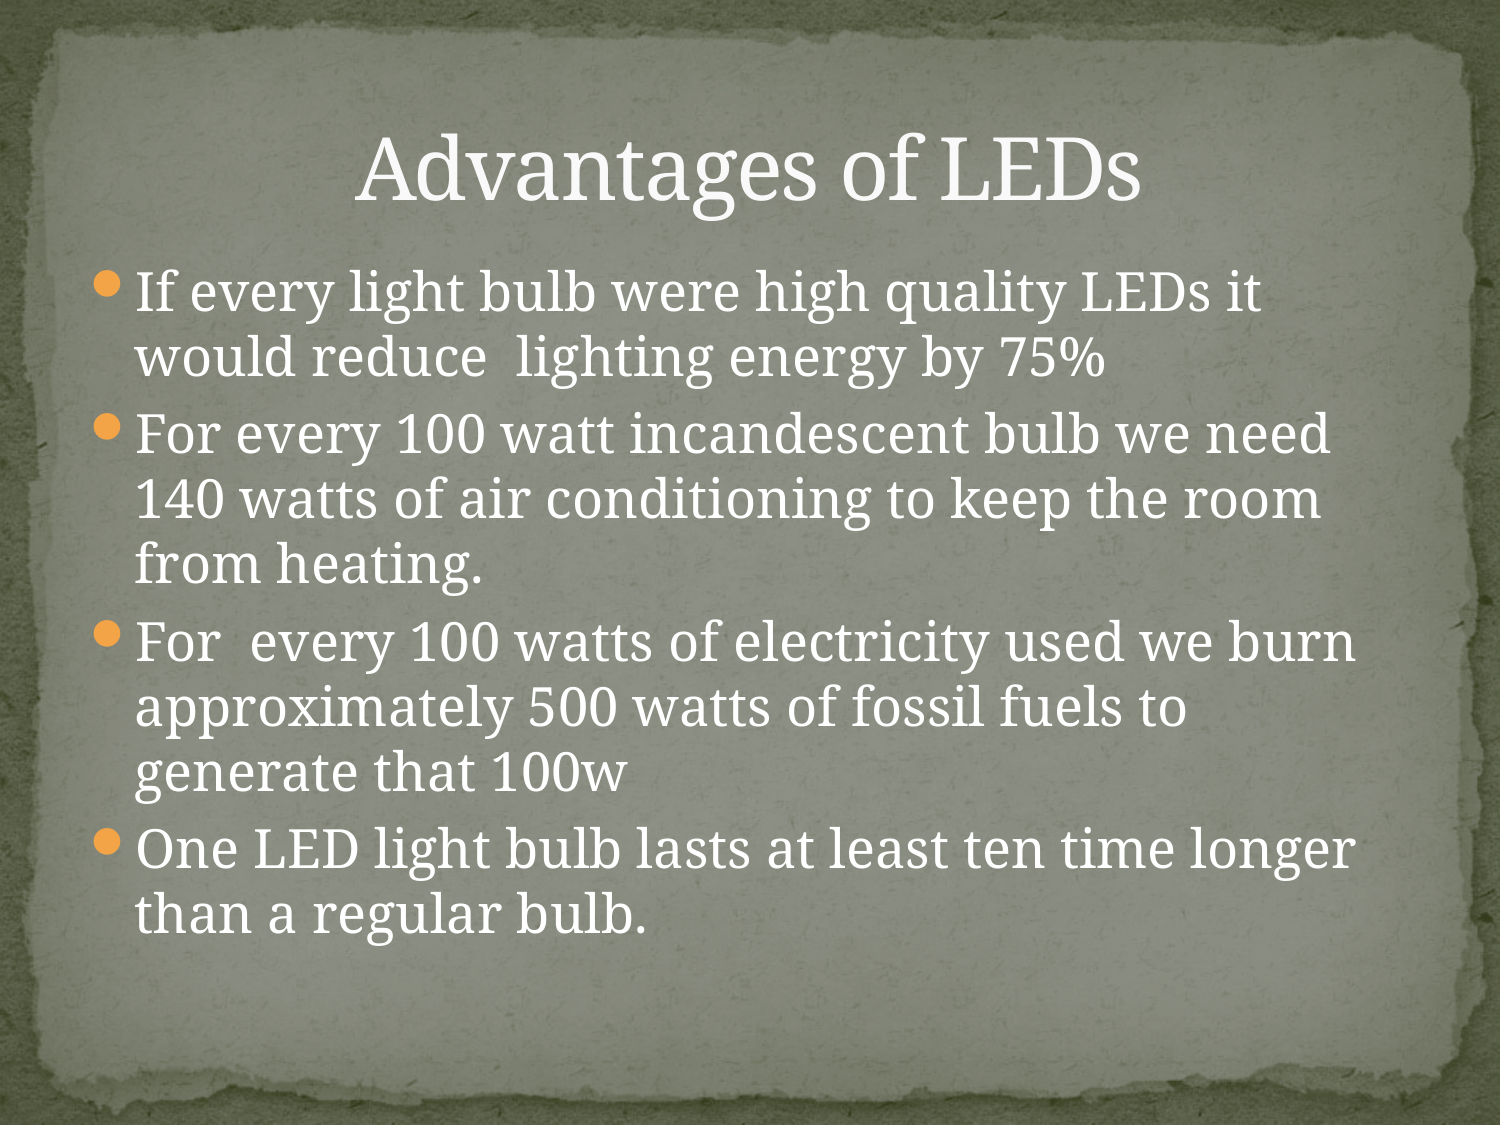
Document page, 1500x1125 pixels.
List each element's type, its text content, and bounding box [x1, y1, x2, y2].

list If every light bulb were high quality LEDs it would reduce lighting energy by 75% For every 100 watt incandescent bulb we need 140 watts of air conditioning to keep the room from heating. For every 100 watts of electricity used we burn approximately 500 watts of fossil fuels to generate that 100w One LED light bulb lasts at least ten time longer than a regular bulb. [75, 249, 1425, 1000]
title Advantages of LEDs [74, 24, 1425, 225]
